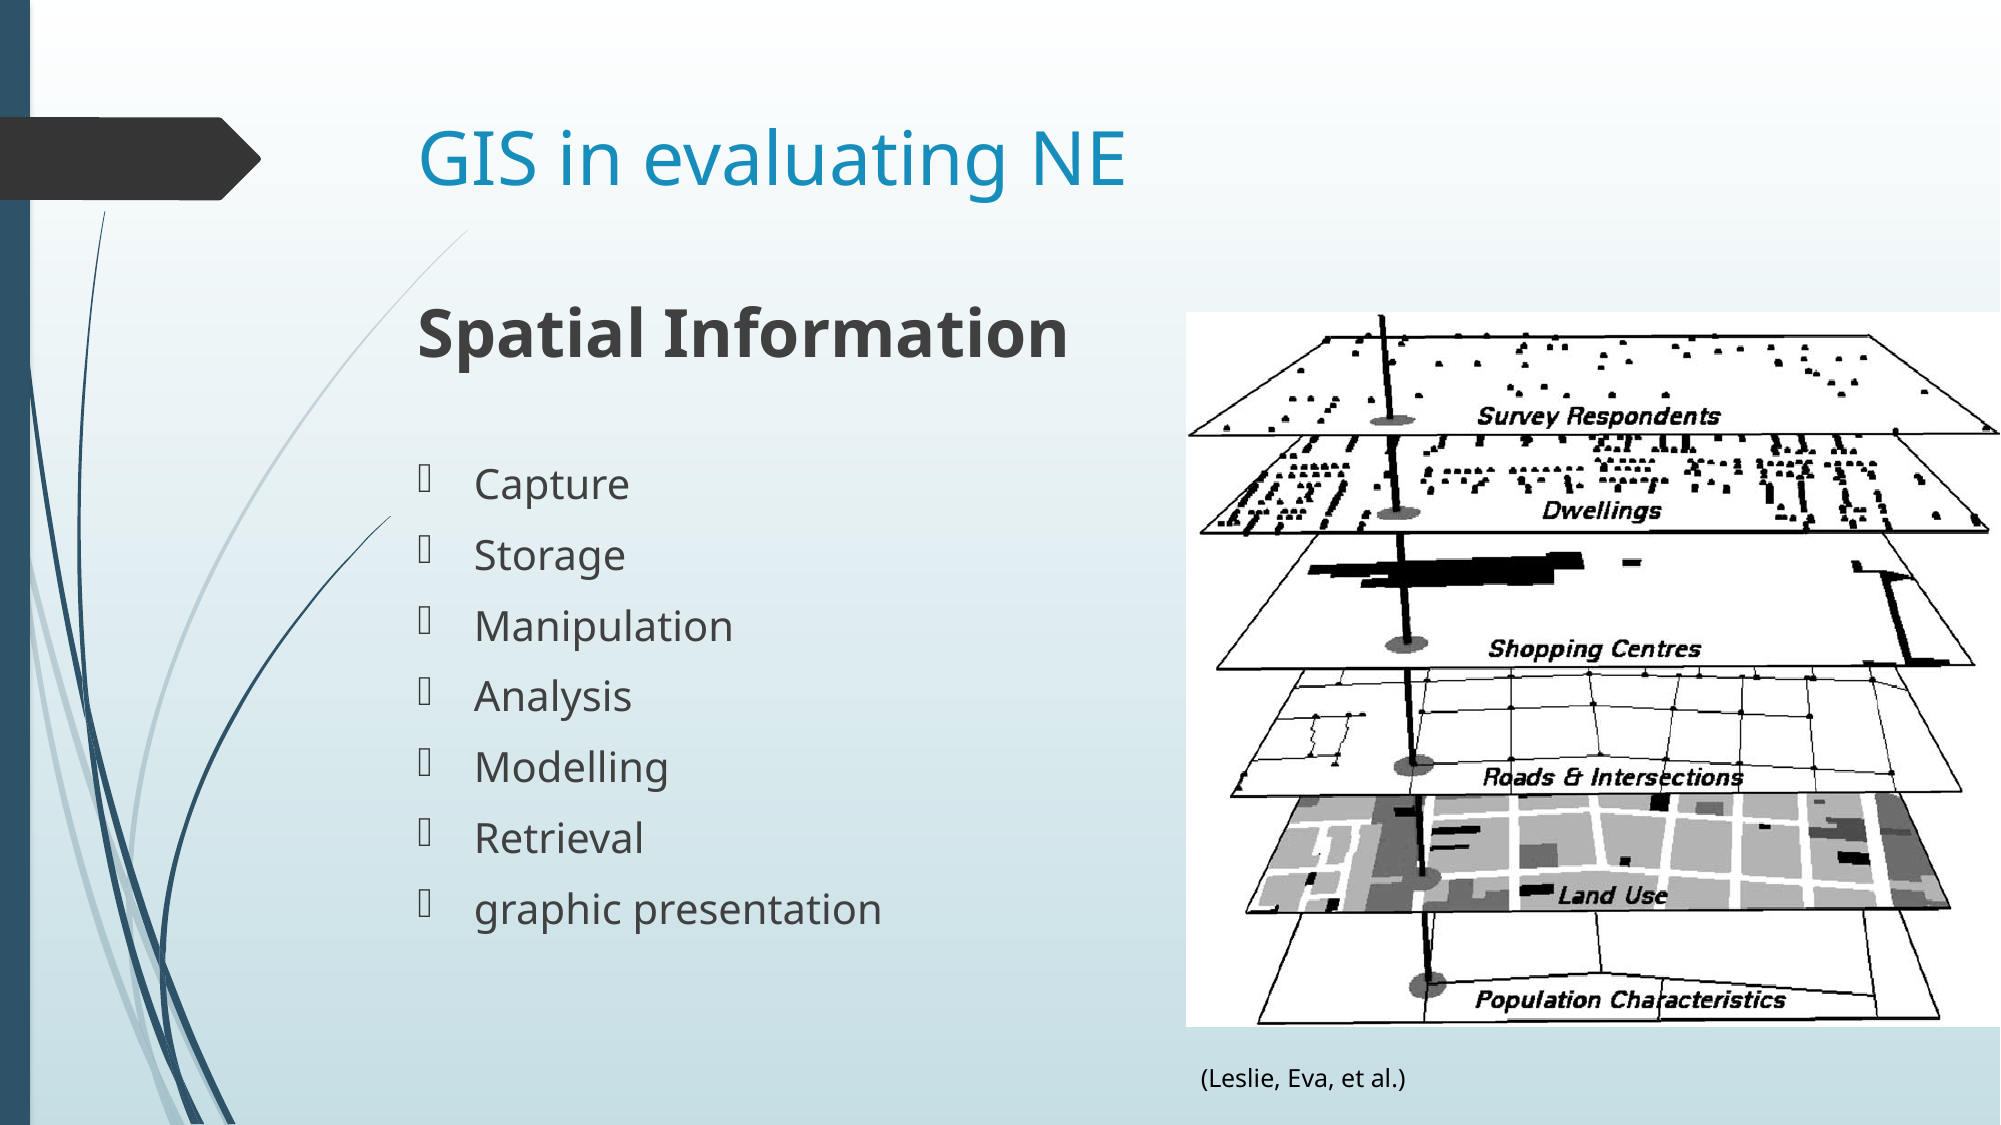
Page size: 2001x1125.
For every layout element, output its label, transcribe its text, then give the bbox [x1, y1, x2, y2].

picture [1185, 312, 2000, 1027]
title GIS in evaluating NE [402, 102, 1865, 312]
text_box (Leslie, Eva, et al.) [1186, 1055, 1513, 1100]
list Spatial Information Capture Storage Manipulation Analysis Modelling Retrieval graphic presentation [402, 283, 1186, 969]
